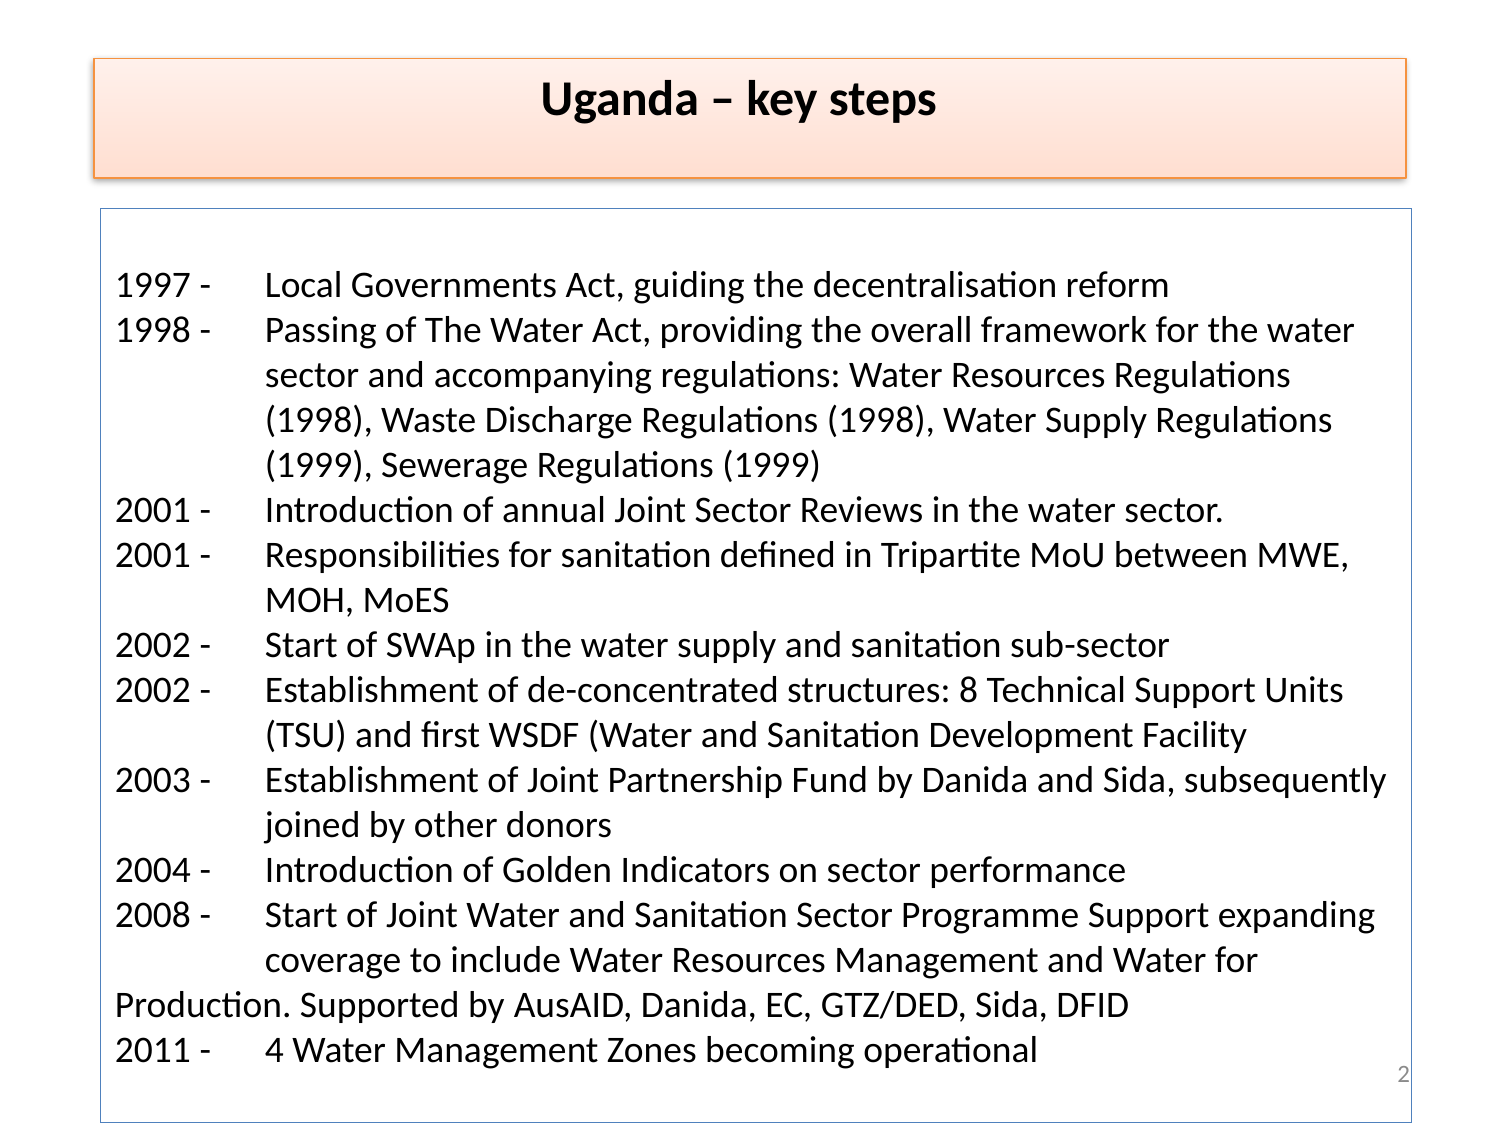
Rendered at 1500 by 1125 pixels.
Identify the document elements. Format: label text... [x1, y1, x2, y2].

text_box Uganda – key steps [93, 58, 1407, 179]
text_box 1997 - Local Governments Act, guiding the decentralisation reform 1998 - Passing of The Water Act, providing the overall framework for the water sector and accompanying regulations: Water Resources Regulations (1998), Waste Discharge Regulations (1998), Water Supply Regulations (1999), Sewerage Regulations (1999) 2001 - Introduction of annual Joint Sector Reviews in the water sector. 2001 - Responsibilities for sanitation defined in Tripartite MoU between MWE, MOH, MoES 2002 - Start of SWAp in the water supply and sanitation sub-sector 2002 - Establishment of de-concentrated structures: 8 Technical Support Units (TSU) and first WSDF (Water and Sanitation Development Facility 2003 - Establishment of Joint Partnership Fund by Danida and Sida, subsequently joined by other donors 2004 - Introduction of Golden Indicators on sector performance 2008 - Start of Joint Water and Sanitation Sector Programme Support expanding coverage to include Water Resources Management and Water for Production. Supported by AusAID, Danida, EC, GTZ/DED, Sida, DFID 2011 - 4 Water Management Zones becoming operational [100, 208, 1412, 1123]
slide_number 2 [1074, 1042, 1425, 1103]
